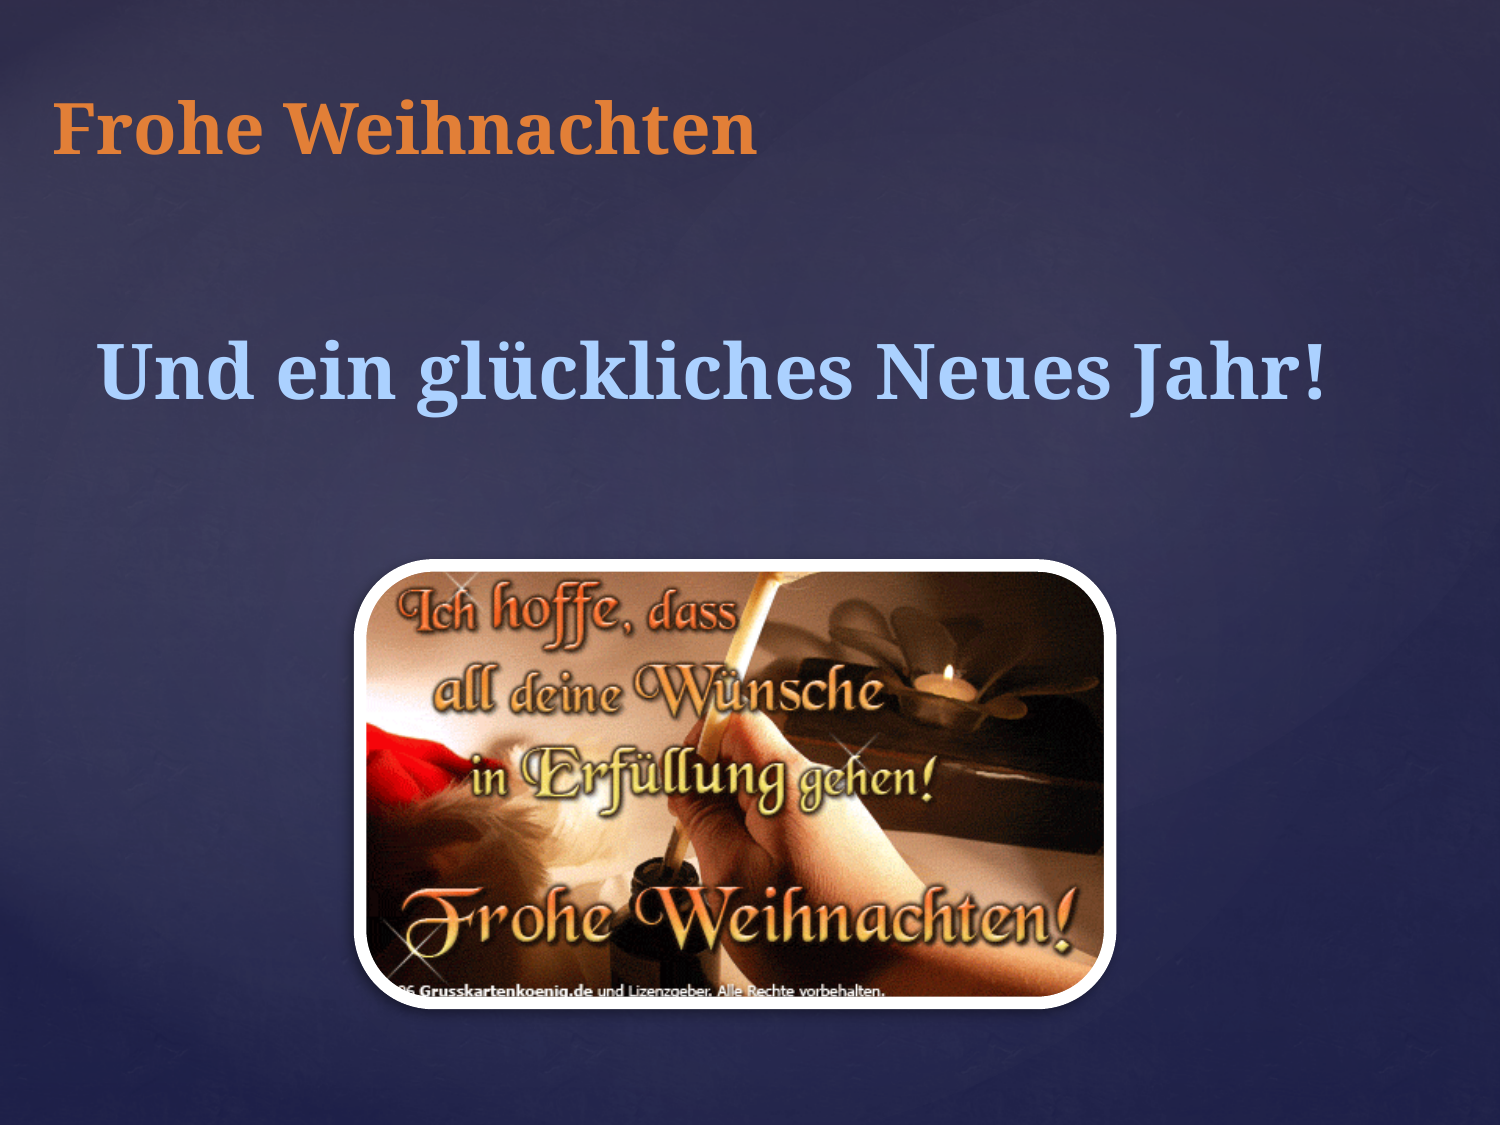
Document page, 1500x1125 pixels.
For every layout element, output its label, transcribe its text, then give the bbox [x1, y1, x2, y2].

list Und ein glückliches Neues Jahr! [37, 275, 1388, 463]
title Frohe Weihnachten [37, 75, 1388, 263]
picture [359, 564, 1111, 1004]
